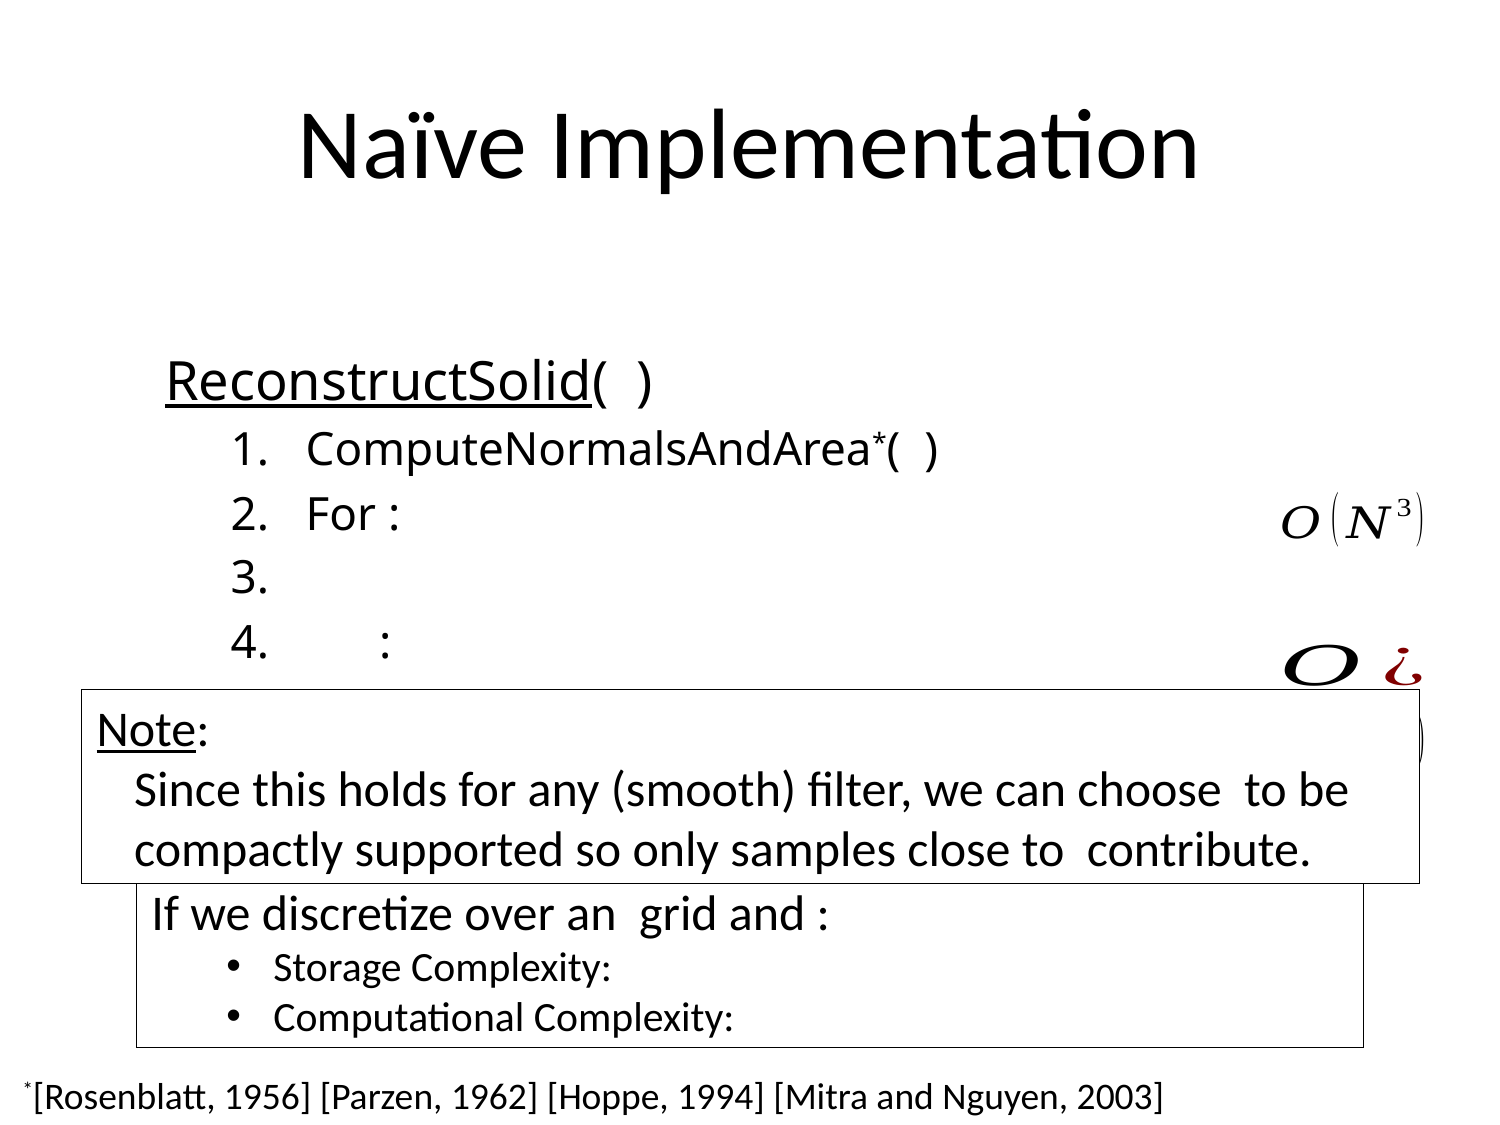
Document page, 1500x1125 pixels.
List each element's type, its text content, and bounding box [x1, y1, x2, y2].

title Naïve Implementation [75, 45, 1425, 233]
text_box *[Rosenblatt, 1956] [Parzen, 1962] [Hoppe, 1994] [Mitra and Nguyen, 2003] [7, 1064, 1181, 1125]
